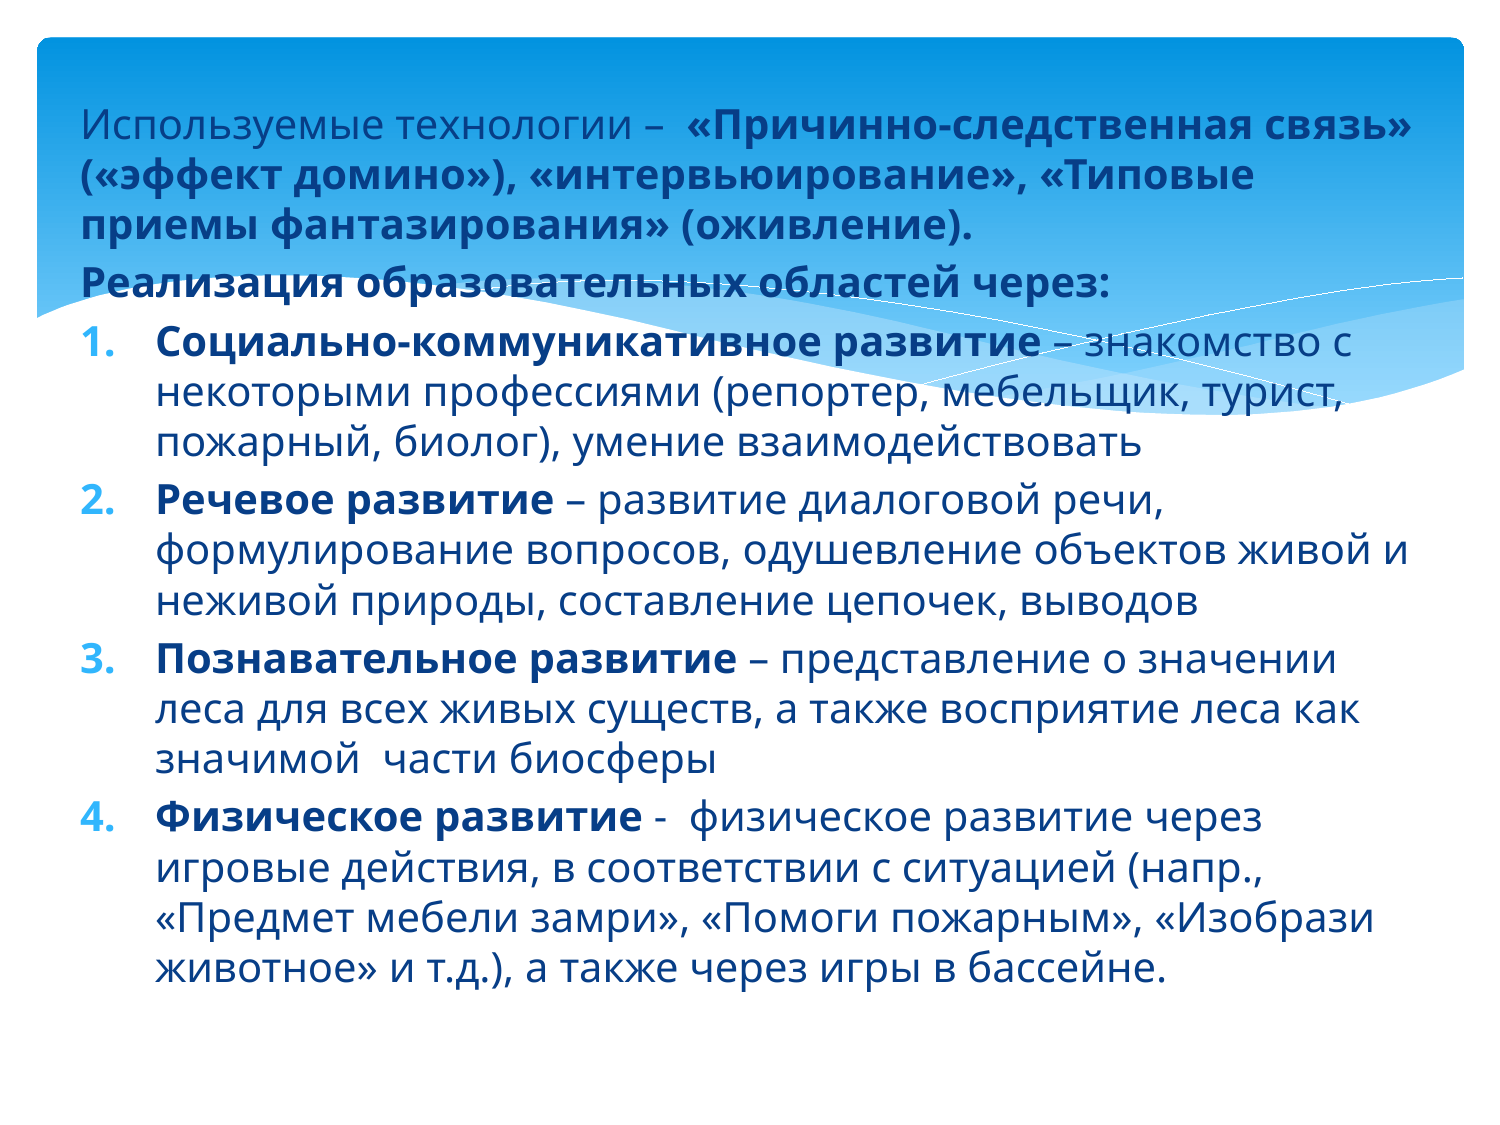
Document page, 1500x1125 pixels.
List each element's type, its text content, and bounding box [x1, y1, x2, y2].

list Используемые технологии – «Причинно-следственная связь» («эффект домино»), «интервьюирование», «Типовые приемы фантазирования» (оживление). Реализация образовательных областей через: Социально-коммуникативное развитие – знакомство с некоторыми профессиями (репортер, мебельщик, турист, пожарный, биолог), умение взаимодействовать Речевое развитие – развитие диалоговой речи, формулирование вопросов, одушевление объектов живой и неживой природы, составление цепочек, выводов Познавательное развитие – представление о значении леса для всех живых существ, а также восприятие леса как значимой части биосферы Физическое развитие - физическое развитие через игровые действия, в соответствии с ситуацией (напр., «Предмет мебели замри», «Помоги пожарным», «Изобрази животное» и т.д.), а также через игры в бассейне. [64, 90, 1436, 1106]
